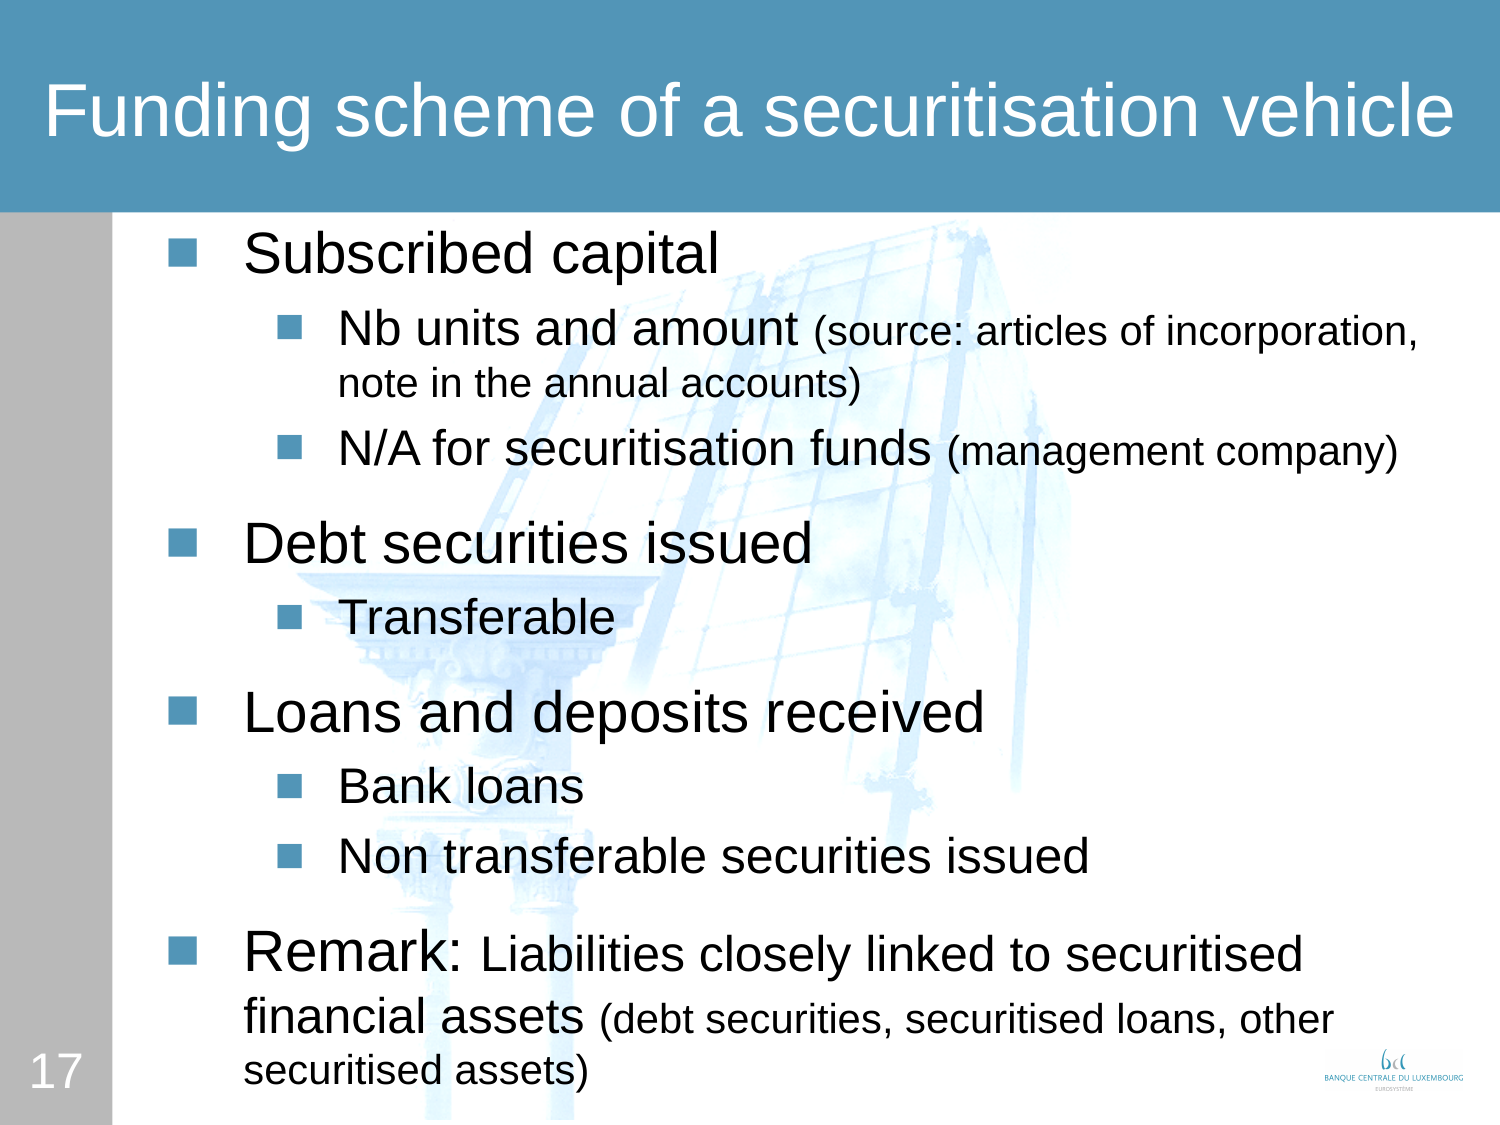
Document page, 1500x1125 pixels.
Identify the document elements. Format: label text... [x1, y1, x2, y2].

slide_number 17 [0, 1012, 113, 1125]
title Funding scheme of a securitisation vehicle [0, 0, 1500, 213]
picture [287, 213, 1500, 1120]
list Subscribed capital Nb units and amount (source: articles of incorporation, note in the annual accounts) N/A for securitisation funds (management company) Debt securities issued Transferable Loans and deposits received Bank loans Non transferable securities issued Remark: Liabilities closely linked to securitised financial assets (debt securities, securitised loans, other securitised assets) [149, 207, 1463, 1059]
